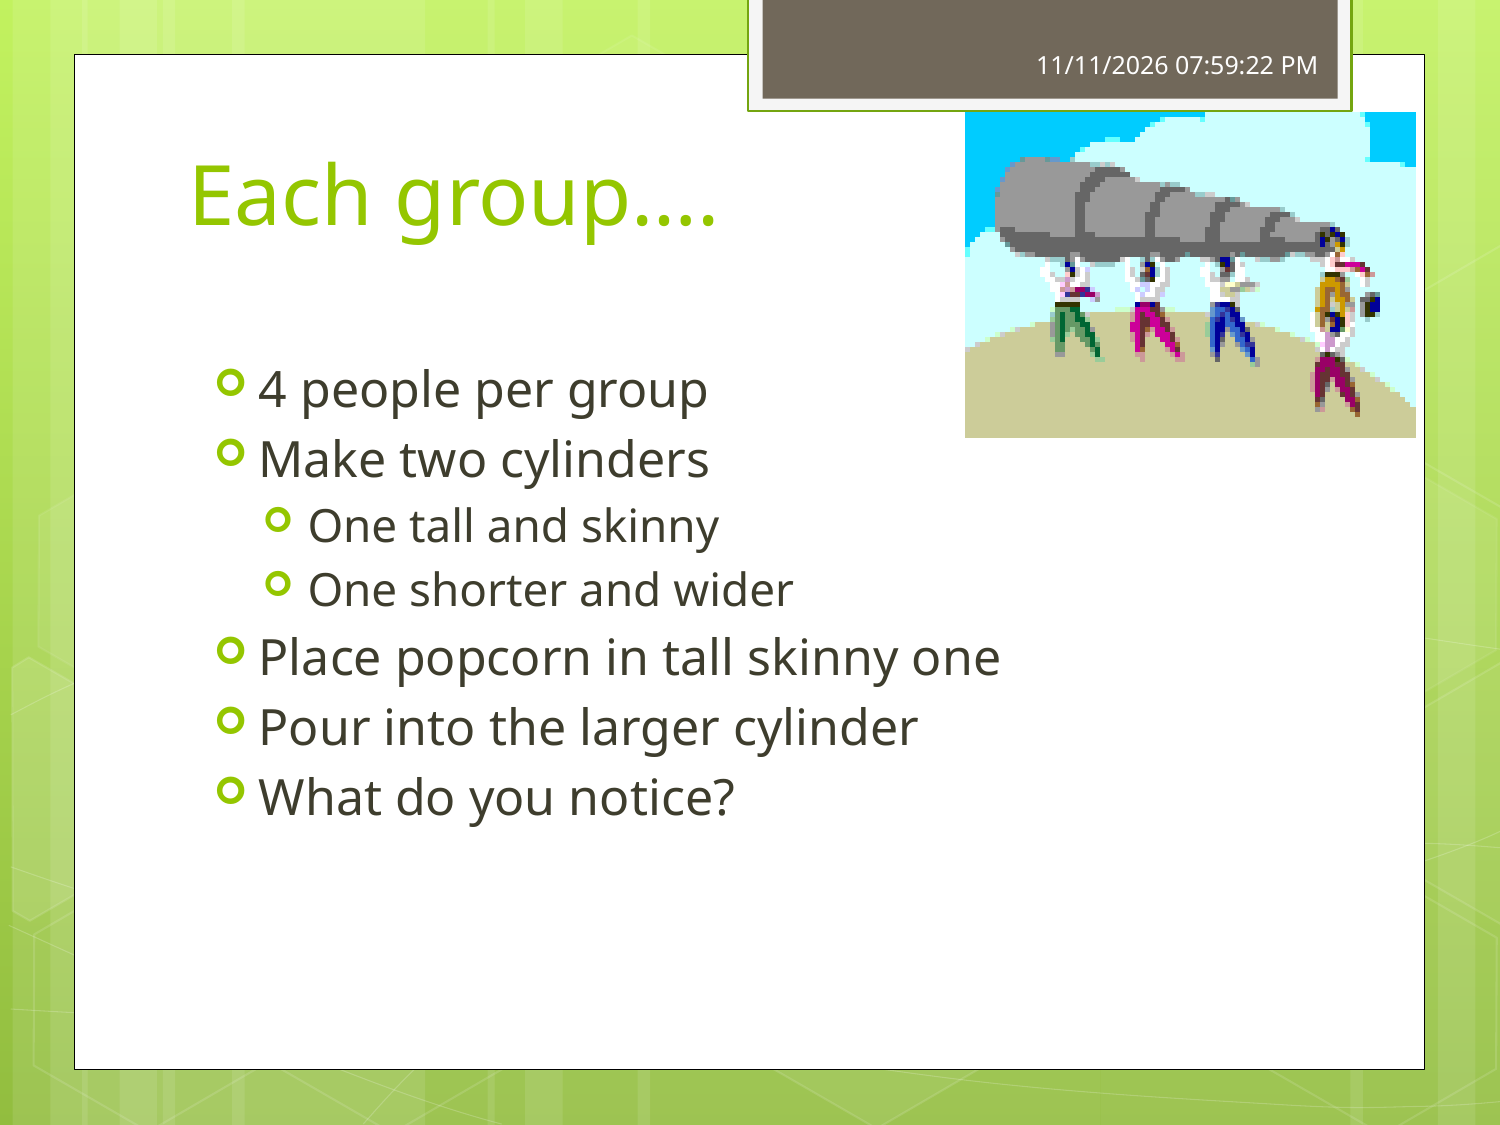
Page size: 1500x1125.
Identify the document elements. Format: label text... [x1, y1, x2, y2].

title Each group…. [173, 62, 1327, 250]
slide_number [983, 36, 1334, 97]
picture [965, 112, 1416, 438]
list 4 people per group Make two cylinders One tall and skinny One shorter and wider Place popcorn in tall skinny one Pour into the larger cylinder What do you notice? [187, 350, 1300, 926]
